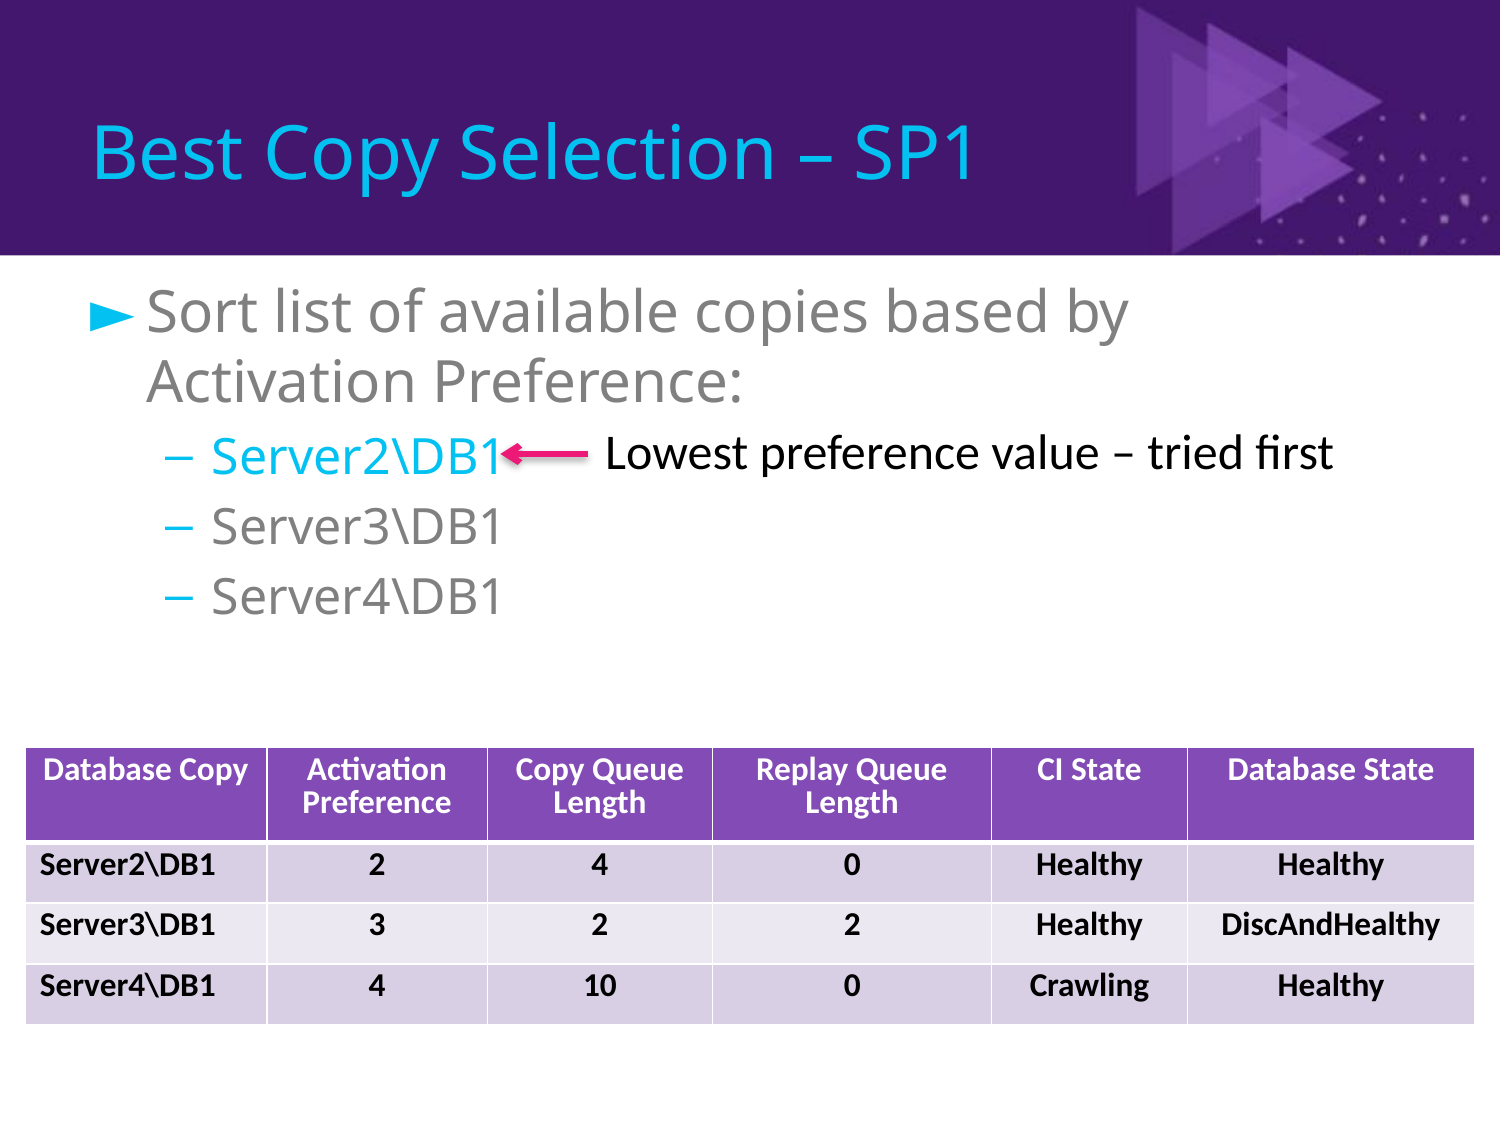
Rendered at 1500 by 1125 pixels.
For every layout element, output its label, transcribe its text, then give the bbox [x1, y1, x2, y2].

table_cell Healthy [1188, 845, 1474, 902]
list Sort list of available copies based by Activation Preference: Server2\DB1 Server3\DB1 Server4\DB1 [75, 267, 1425, 747]
table_cell Healthy [992, 904, 1187, 963]
picture [0, 0, 1500, 255]
table_header Replay Queue Length [713, 748, 991, 840]
table_header Activation Preference [268, 748, 487, 840]
table_header Database Copy [26, 748, 266, 840]
table_cell Server3\DB1 [26, 904, 266, 963]
table_cell Healthy [992, 845, 1187, 902]
table_cell 4 [488, 845, 712, 902]
table_cell 2 [713, 904, 991, 963]
table_cell 2 [268, 845, 487, 902]
table_cell 0 [713, 965, 991, 1024]
table_cell Server4\DB1 [26, 965, 266, 1024]
table_cell Crawling [992, 965, 1187, 1024]
table_cell Server2\DB1 [26, 845, 266, 902]
table_cell DiscAndHealthy [1188, 904, 1474, 963]
title Best Copy Selection – SP1 [75, 56, 1425, 244]
table_cell 4 [268, 965, 487, 1024]
table_cell 10 [488, 965, 712, 1024]
table_cell 2 [488, 904, 712, 963]
text_box Lowest preference value – tried first [590, 412, 1459, 487]
table_header Database State [1188, 748, 1474, 840]
table_cell Healthy [1188, 965, 1474, 1024]
table_header Copy Queue Length [488, 748, 712, 840]
table_header CI State [992, 748, 1187, 840]
table_cell 3 [268, 904, 487, 963]
table_cell 0 [713, 845, 991, 902]
